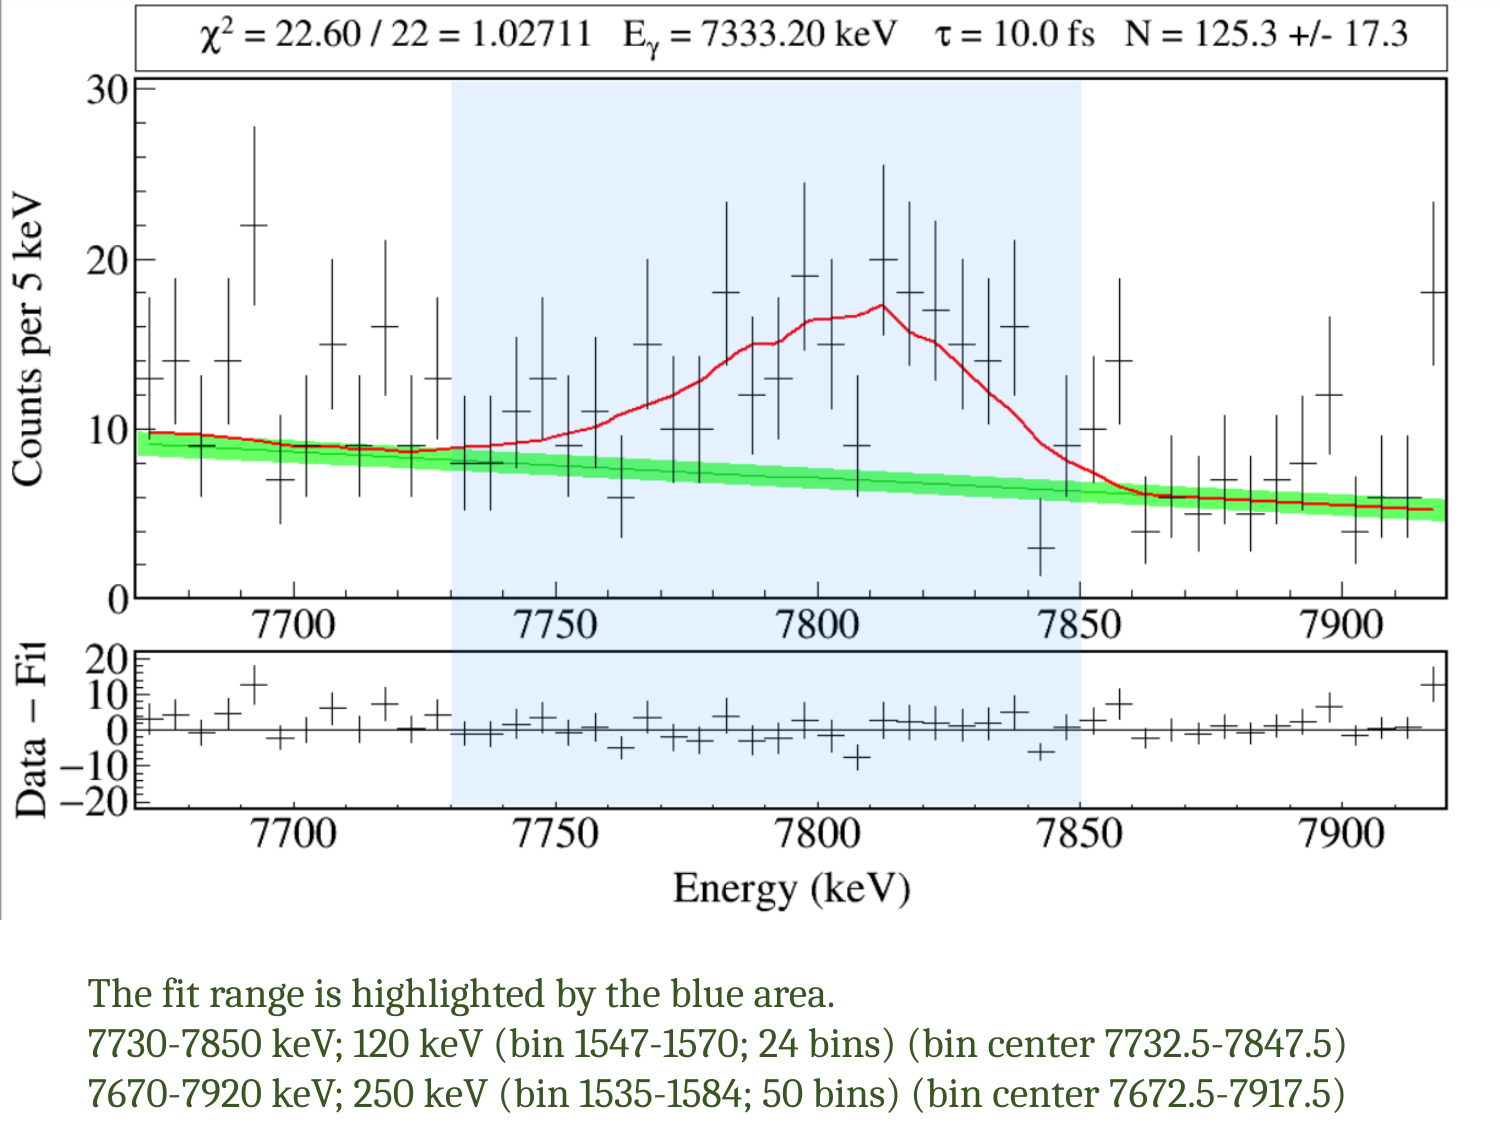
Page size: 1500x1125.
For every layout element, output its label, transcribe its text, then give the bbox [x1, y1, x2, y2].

text_box The fit range is highlighted by the blue area. 7730-7850 keV; 120 keV (bin 1547-1570; 24 bins) (bin center 7732.5-7847.5) 7670-7920 keV; 250 keV (bin 1535-1584; 50 bins) (bin center 7672.5-7917.5) [72, 958, 1364, 1124]
picture [0, 0, 1500, 920]
